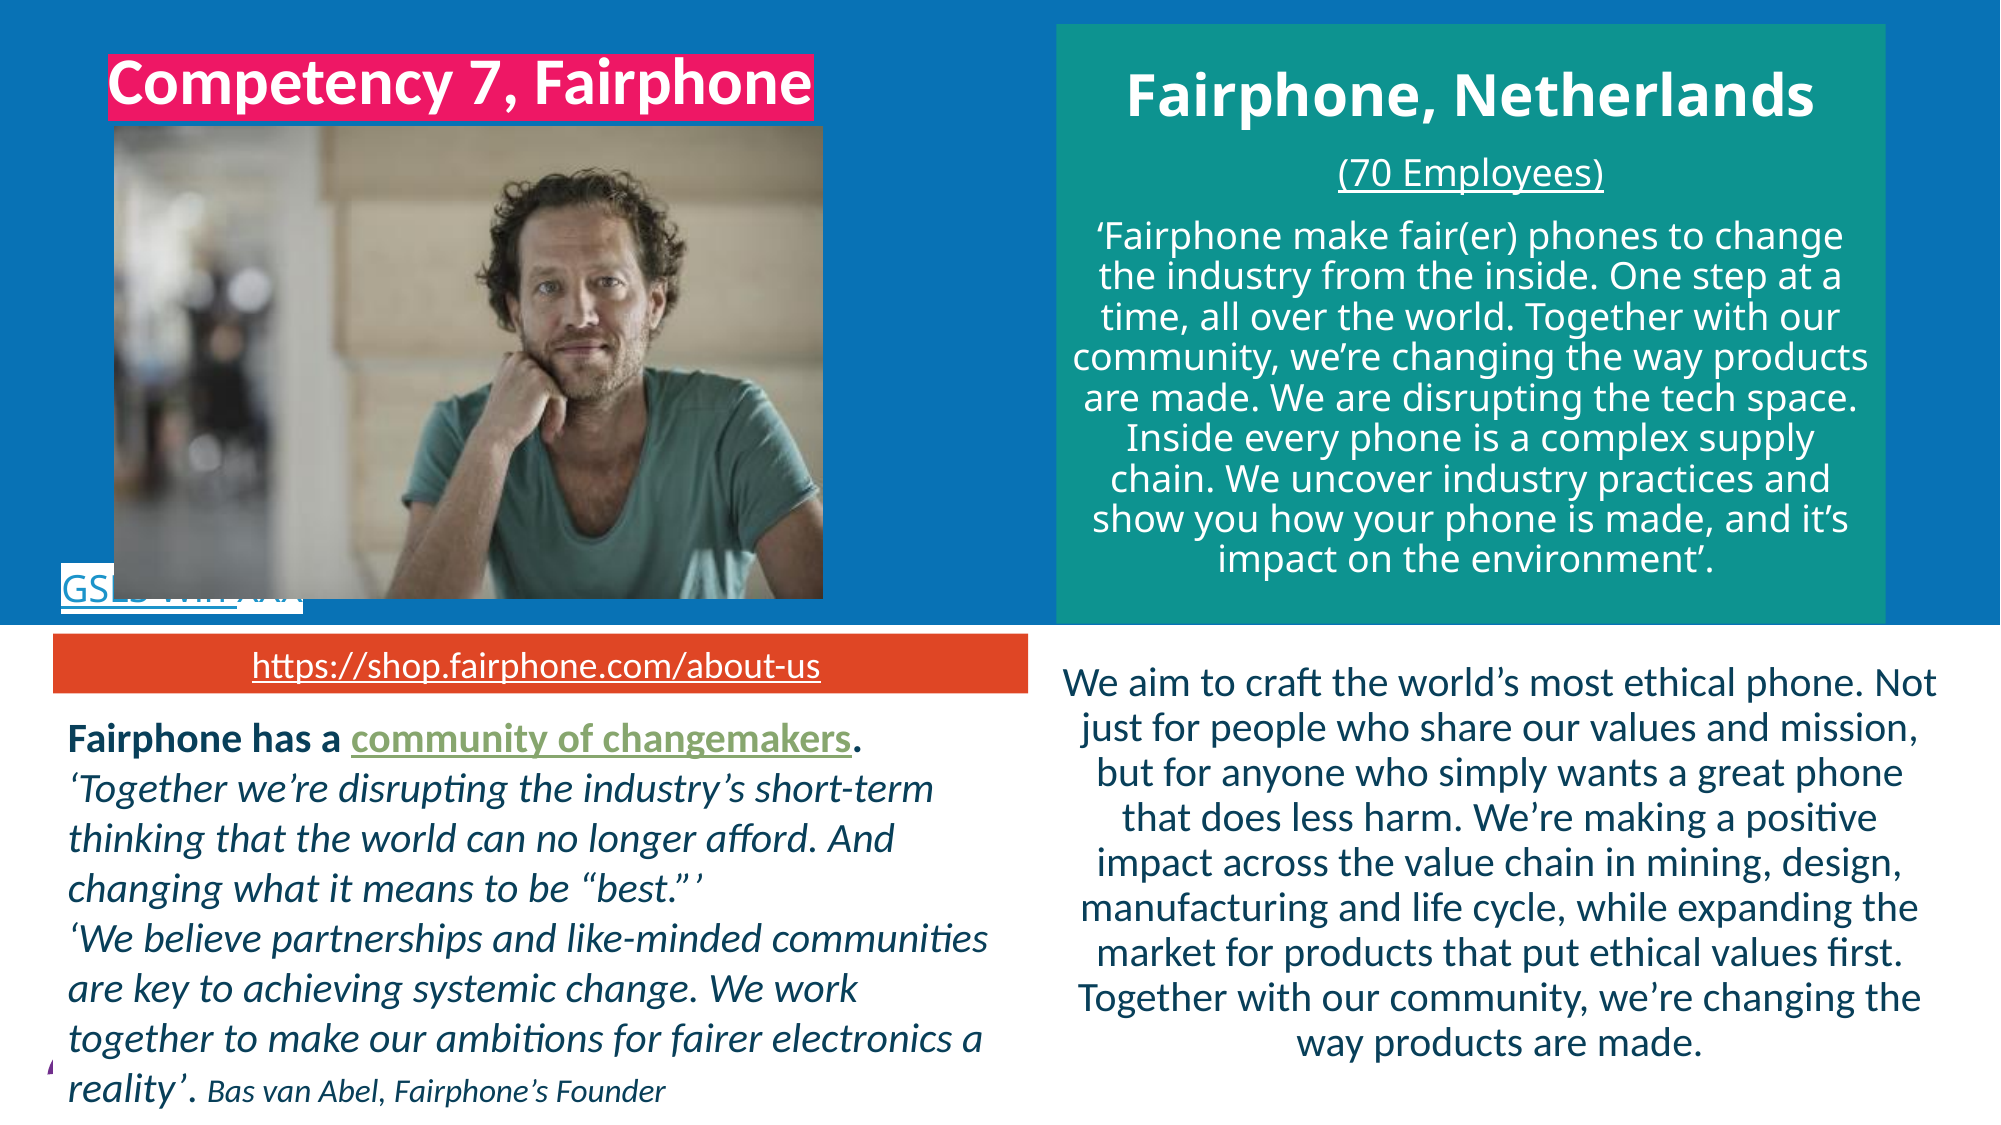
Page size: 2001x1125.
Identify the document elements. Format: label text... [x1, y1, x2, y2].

list Fairphone, Netherlands (70 Employees) ‘Fairphone make fair(er) phones to change the industry from the inside. One step at a time, all over the world. Together with our community, we’re changing the way products are made. We are disrupting the tech space. Inside every phone is a complex supply chain. We uncover industry practices and show you how your phone is made, and it’s impact on the environment’. [1056, 24, 1886, 624]
text_box https://shop.fairphone.com/about-us [53, 633, 1029, 694]
text_box Fairphone has a community of changemakers. ‘Together we’re disrupting the industry’s short-term thinking that the world can no longer afford. And changing what it means to be “best.”’ ‘We believe partnerships and like-minded communities are key to achieving systemic change. We work together to make our ambitions for fairer electronics a reality’. Bas van Abel, Fairphone’s Founder [53, 703, 1029, 1119]
text_box Competency 7, Fairphone [93, 30, 1000, 126]
list We aim to craft the world’s most ethical phone. Not just for people who share our values and mission, but for anyone who simply wants a great phone that does less harm. We’re making a positive impact across the value chain in mining, design, manufacturing and life cycle, while expanding the market for products that put ethical values first. Together with our community, we’re changing the way products are made. [1046, 653, 1954, 1120]
picture [114, 126, 823, 599]
text_box GSLS Win XXX [46, 557, 755, 669]
